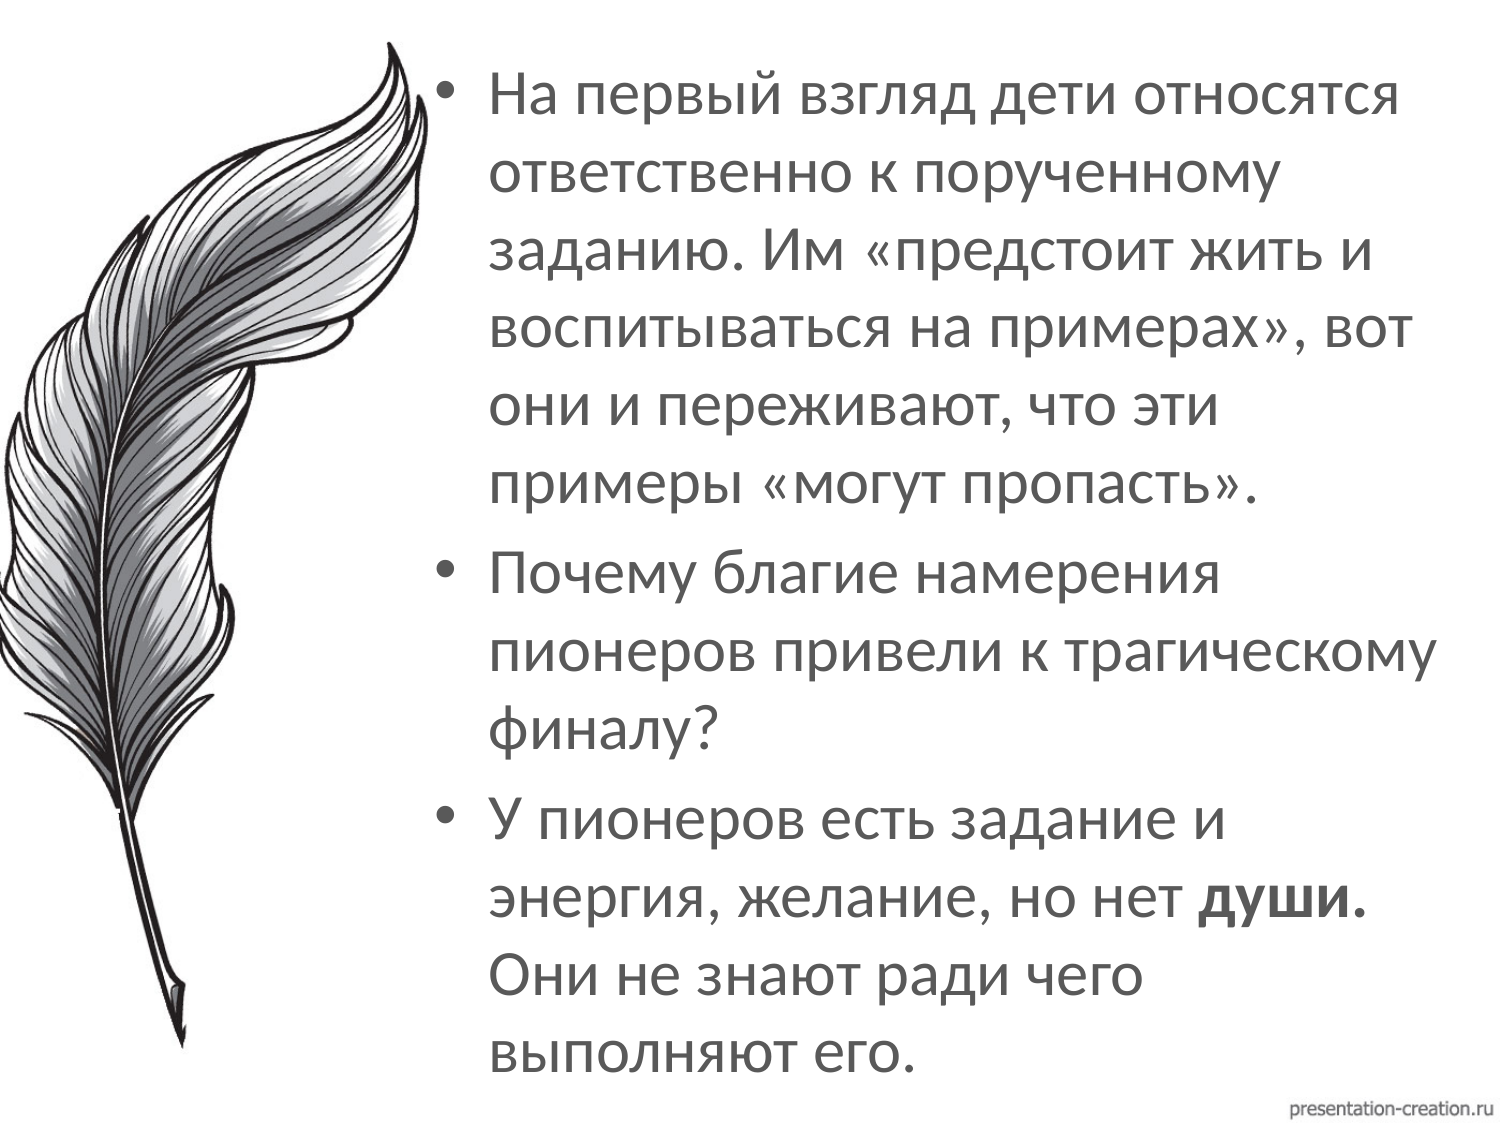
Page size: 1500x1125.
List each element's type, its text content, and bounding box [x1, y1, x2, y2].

list На первый взгляд дети относятся ответственно к порученному заданию. Им «предстоит жить и воспитываться на примерах», вот они и переживают, что эти примеры «могут пропасть». Почему благие намерения пионеров привели к трагическому финалу? У пионеров есть задание и энергия, желание, но нет души. Они не знают ради чего выполняют его. [419, 42, 1483, 1094]
picture [0, 0, 1500, 1125]
